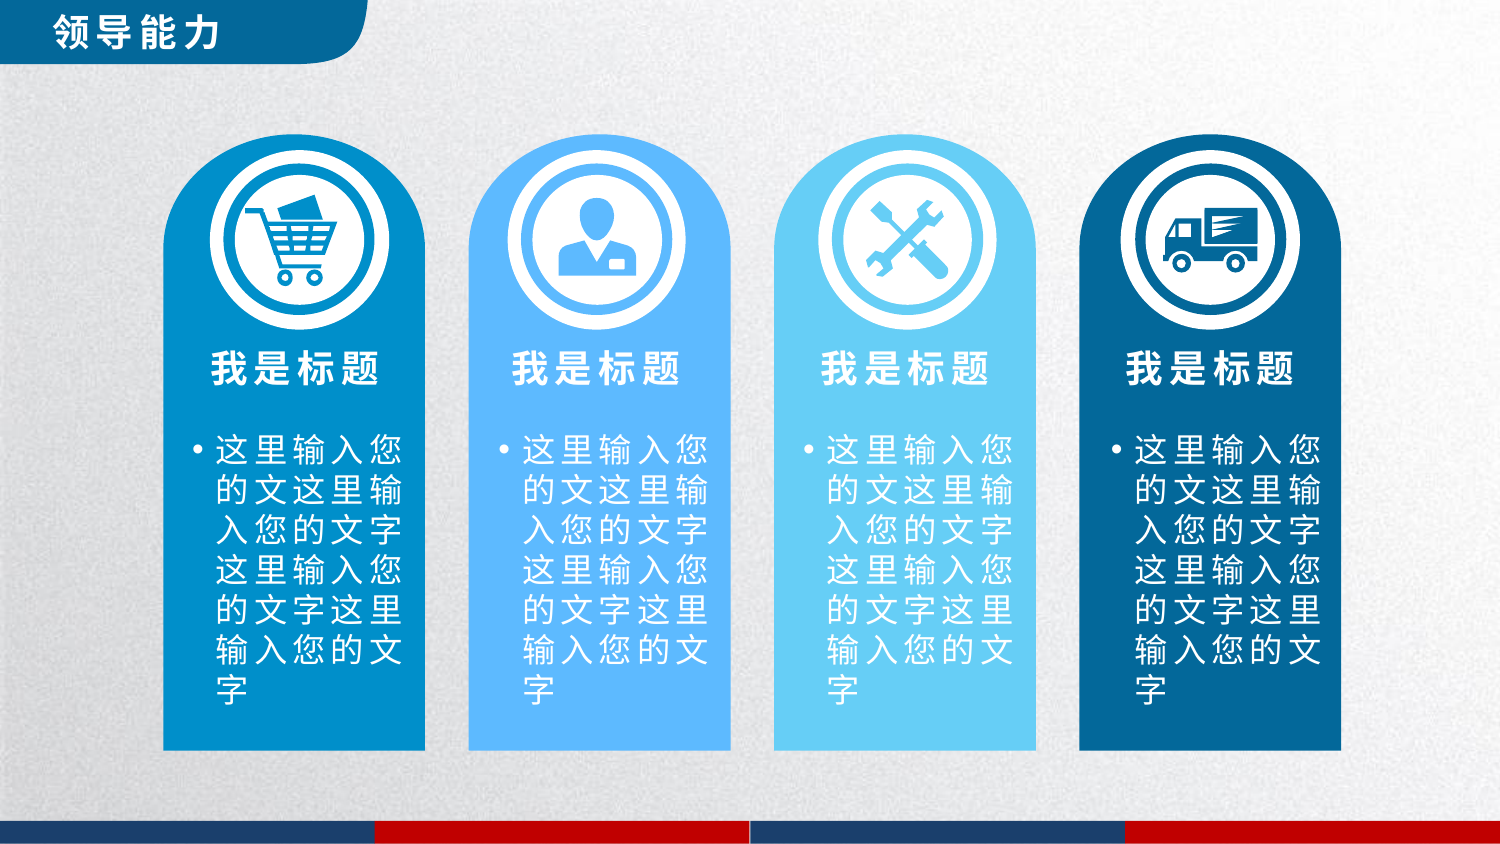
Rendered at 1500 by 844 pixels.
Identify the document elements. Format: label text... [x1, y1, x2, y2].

text_box [774, 167, 1036, 751]
text_box 这里输入您的文这里输入您的文字这里输入您的文字这里输入您的文字 [785, 423, 1025, 715]
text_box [1120, 149, 1301, 330]
text_box [1079, 170, 1342, 751]
text_box 这里输入您的文这里输入您的文字这里输入您的文字这里输入您的文字 [1093, 423, 1333, 715]
text_box [232, 134, 356, 148]
text_box 这里输入您的文这里输入您的文字这里输入您的文字这里输入您的文字 [481, 423, 721, 715]
text_box [537, 134, 662, 148]
picture [0, 0, 1500, 820]
text_box [468, 166, 731, 751]
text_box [818, 149, 997, 330]
text_box 这里输入您的文这里输入您的文字这里输入您的文字这里输入您的文字 [174, 423, 415, 715]
text_box 我是标题 [1114, 339, 1306, 396]
text_box 我是标题 [198, 339, 391, 396]
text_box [209, 149, 390, 330]
text_box [163, 166, 425, 751]
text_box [507, 149, 686, 330]
text_box 我是标题 [809, 339, 1001, 396]
text_box [843, 134, 967, 148]
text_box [0, 0, 368, 65]
text_box [1148, 134, 1272, 148]
text_box 我是标题 [500, 339, 692, 396]
